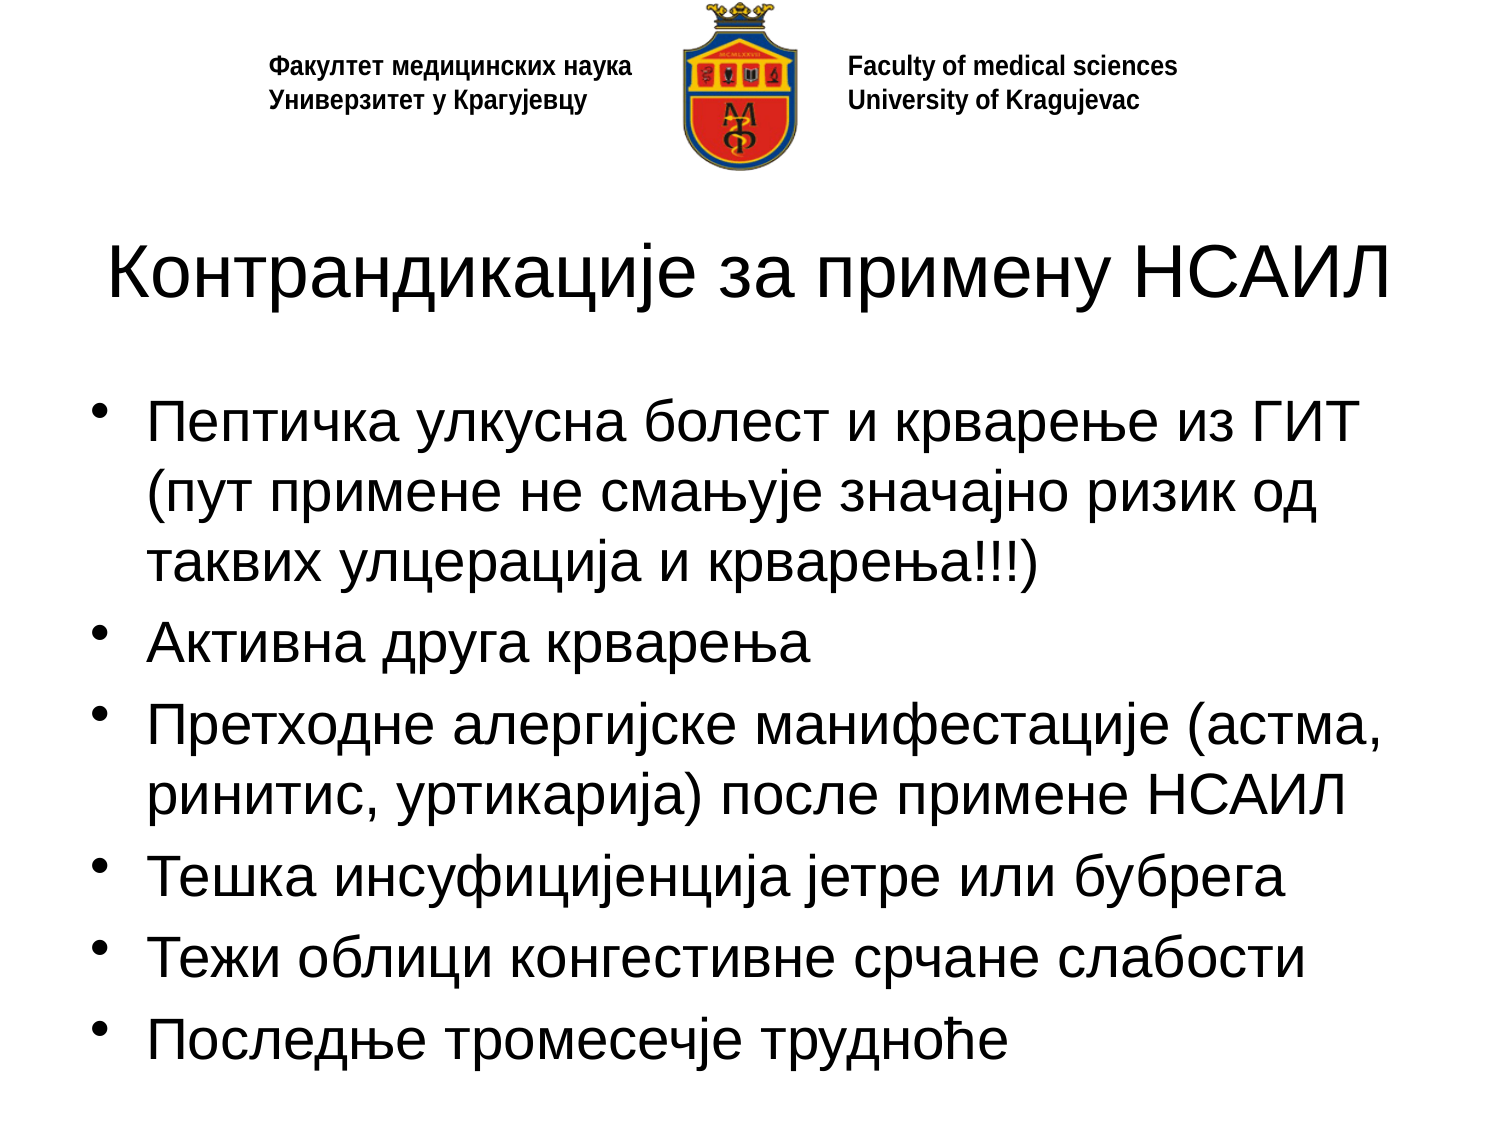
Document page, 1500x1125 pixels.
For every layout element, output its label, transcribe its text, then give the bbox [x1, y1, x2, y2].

list Пептичка улкусна болест и крварење из ГИТ (пут примене не смањује значајно ризик од таквих улцерација и крварења!!!) Активна друга крварења Претходне алергијске манифестације (астма, ринитис, уртикарија) после примене НСАИЛ Тешка инсуфицијенција јетре или бубрега Тежи облици конгестивне срчане слабости Последње тромесечје трудноће [74, 374, 1426, 1118]
title Контрандикације за примену НСАИЛ [74, 173, 1426, 362]
